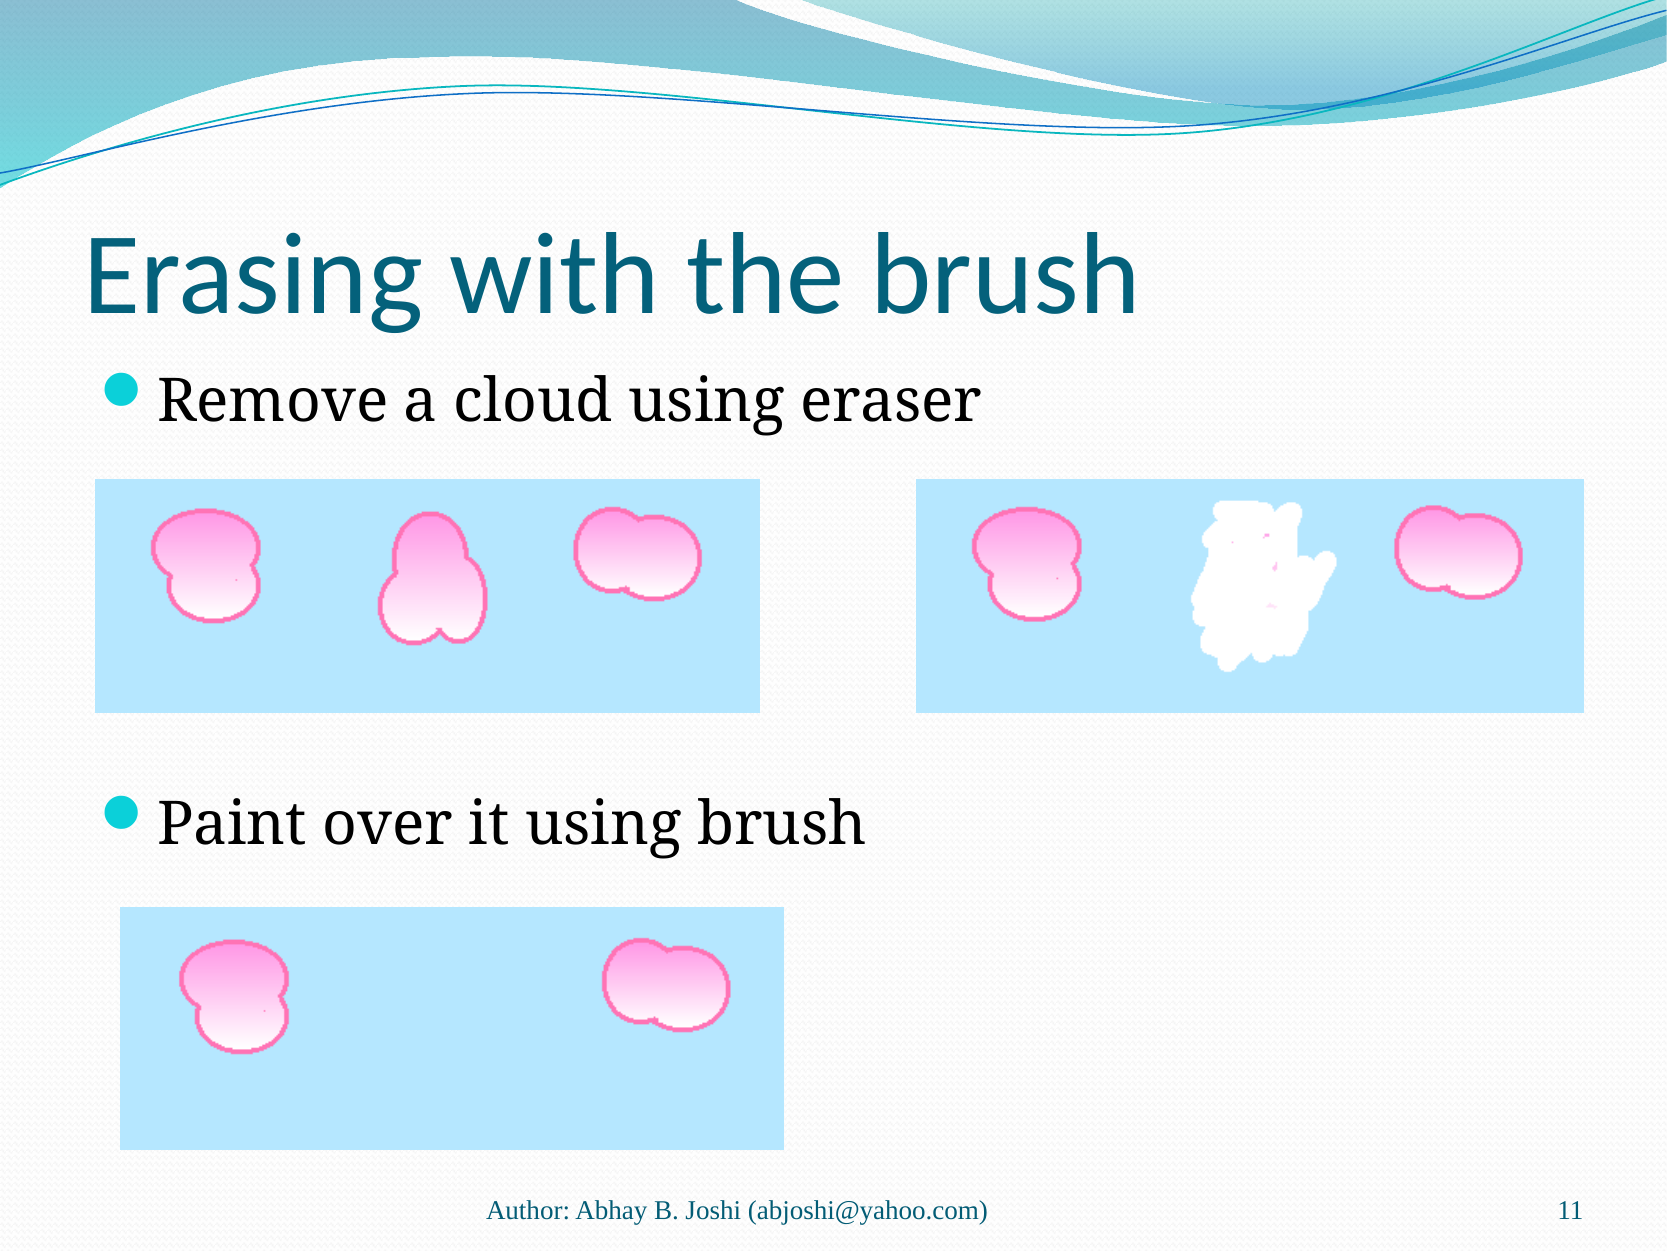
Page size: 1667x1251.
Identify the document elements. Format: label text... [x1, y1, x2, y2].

picture [120, 907, 784, 1151]
title Erasing with the brush [83, 128, 1584, 337]
picture [95, 479, 761, 713]
list Remove a cloud using eraser Paint over it using brush [83, 352, 1584, 1153]
footer Author: Abhay B. Joshi (abjoshi@yahoo.com) [486, 1158, 1098, 1226]
slide_number 11 [1444, 1158, 1584, 1226]
picture [915, 479, 1584, 713]
